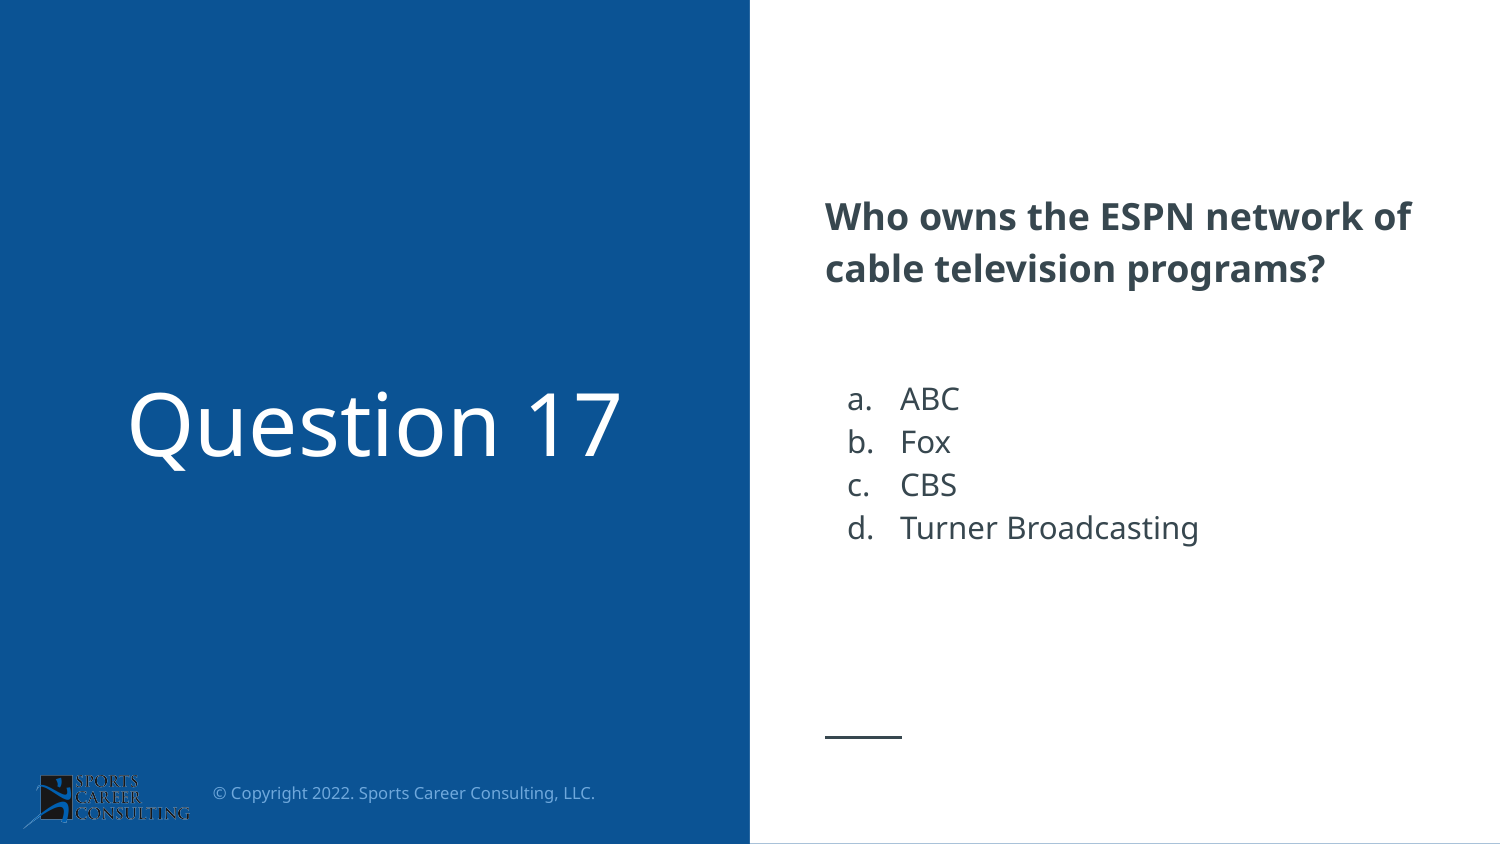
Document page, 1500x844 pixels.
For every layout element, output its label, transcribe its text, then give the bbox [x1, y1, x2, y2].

picture [22, 774, 190, 829]
title Question 17 [43, 298, 708, 546]
text_box © Copyright 2022. Sports Career Consulting, LLC. [197, 767, 750, 838]
list Who owns the ESPN network of cable television programs? ABC Fox CBS Turner Broadcasting [810, 118, 1455, 725]
